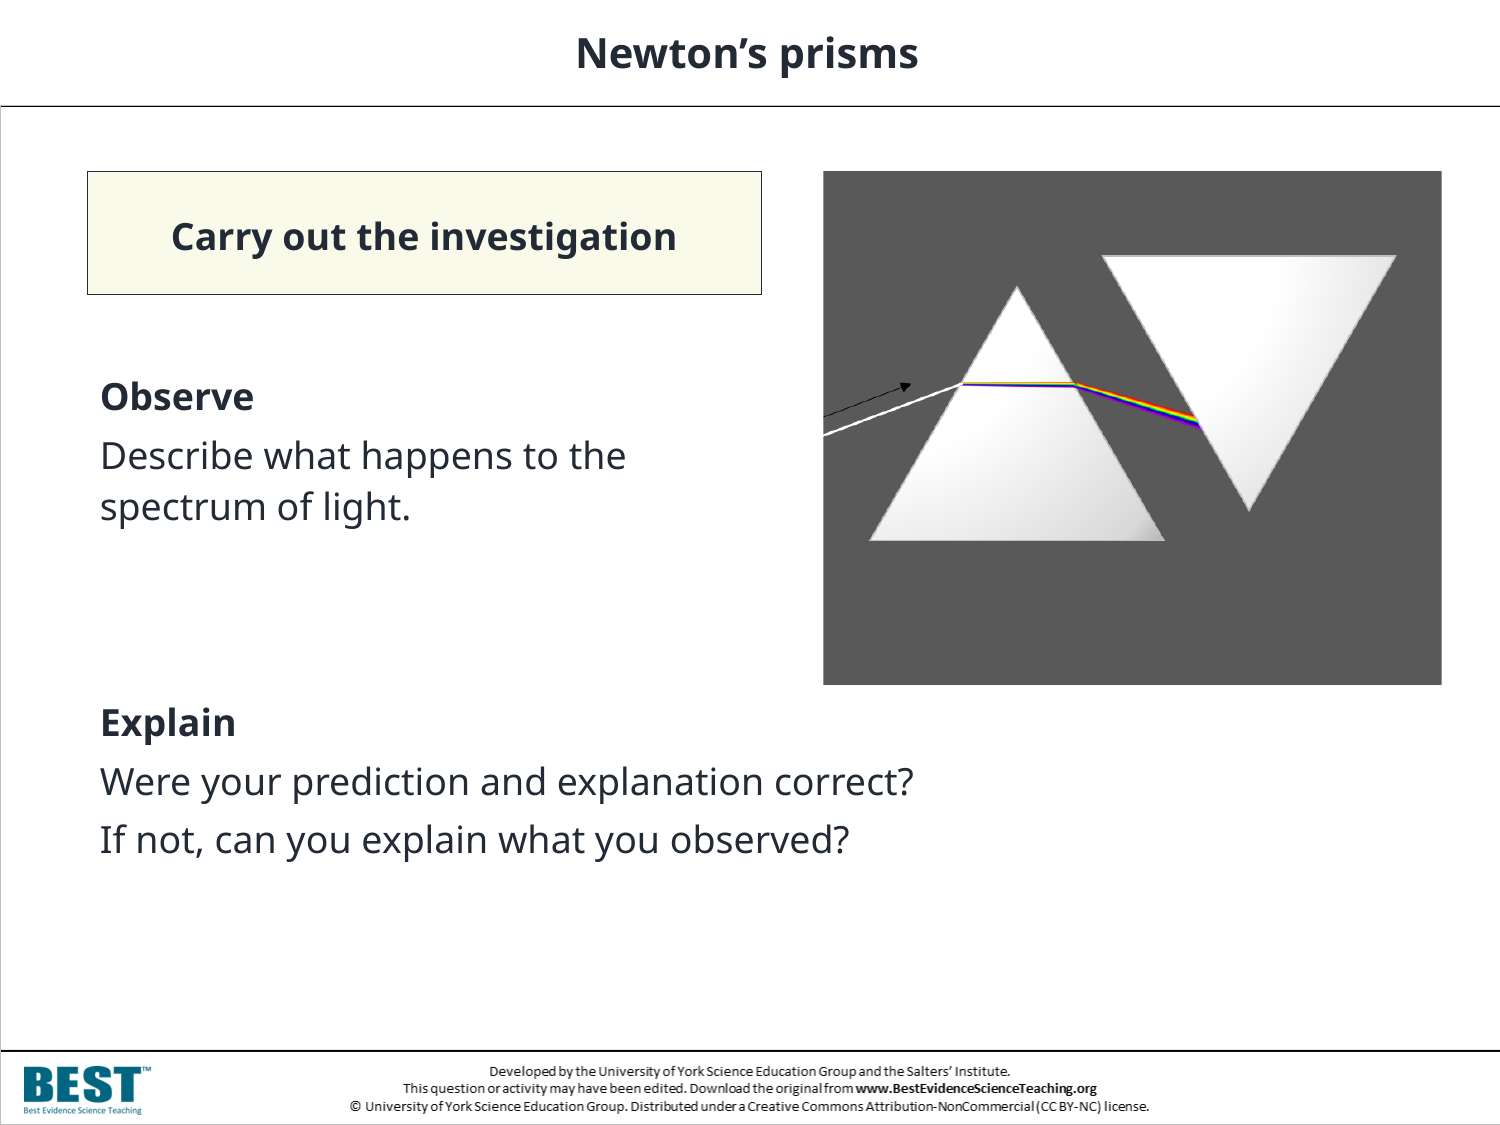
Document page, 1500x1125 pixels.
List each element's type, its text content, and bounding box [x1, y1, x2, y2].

text_box Newton’s prisms [23, 4, 1471, 99]
picture [0, 105, 1500, 1125]
